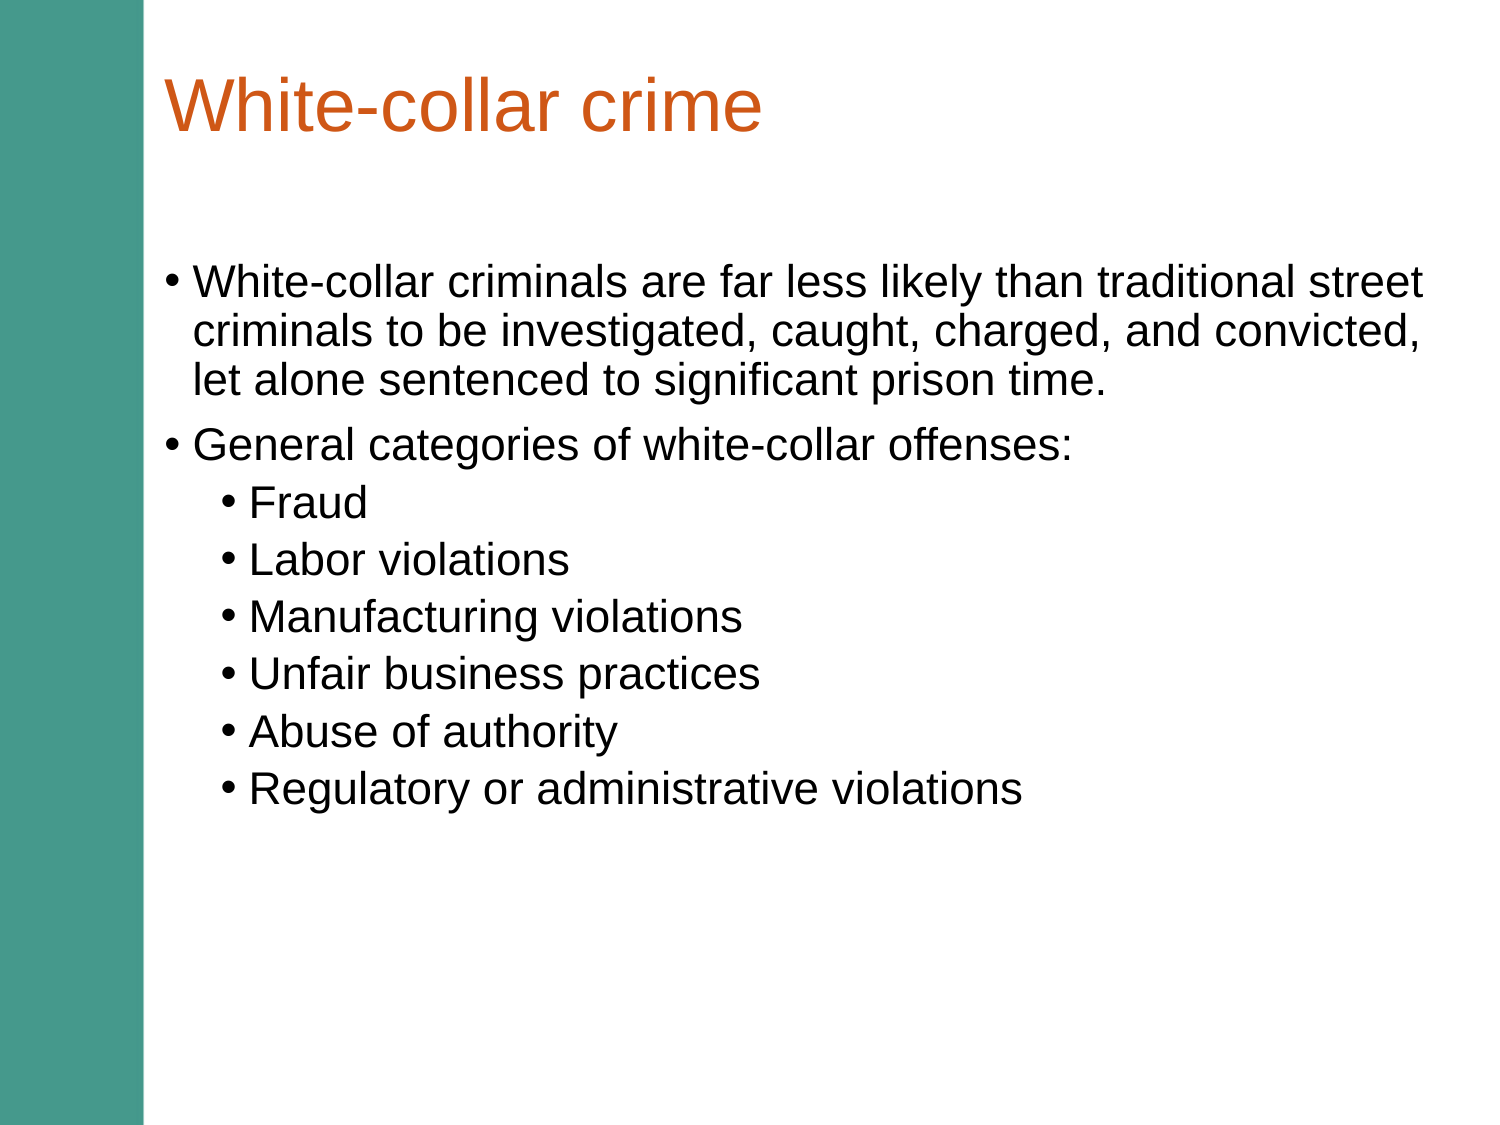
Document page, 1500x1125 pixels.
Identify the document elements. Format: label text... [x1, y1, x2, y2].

list White-collar criminals are far less likely than traditional street criminals to be investigated, caught, charged, and convicted, let alone sentenced to significant prison time. General categories of white-collar offenses: Fraud Labor violations Manufacturing violations Unfair business practices Abuse of authority Regulatory or administrative violations [149, 249, 1444, 1025]
picture [0, 0, 1500, 1125]
title White-collar crime [149, 50, 1444, 166]
